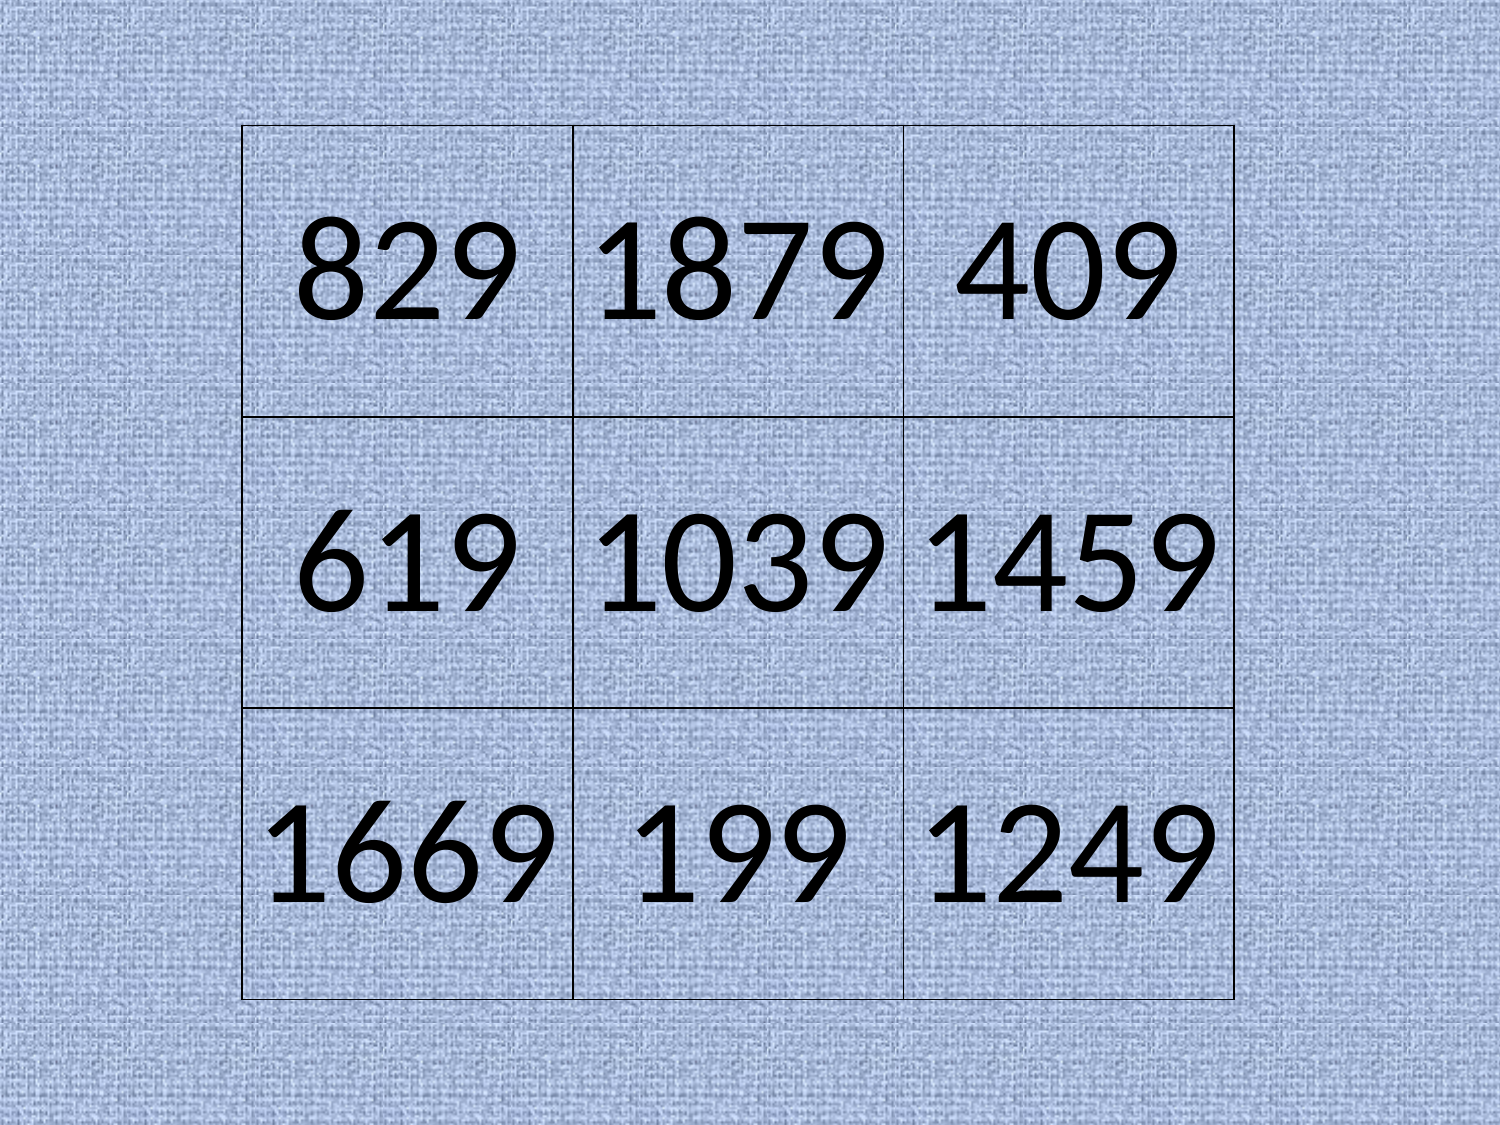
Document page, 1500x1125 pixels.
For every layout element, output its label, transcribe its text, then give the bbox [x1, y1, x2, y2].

table_cell 1669 [243, 709, 572, 999]
table_cell 619 [243, 418, 572, 707]
table_cell 1249 [904, 709, 1233, 999]
table_header 829 [243, 126, 572, 416]
table_cell 1459 [904, 418, 1233, 707]
table_header 1879 [574, 126, 903, 416]
table_cell 1039 [574, 418, 903, 707]
table_cell 199 [574, 709, 903, 999]
table_header 409 [904, 126, 1233, 416]
